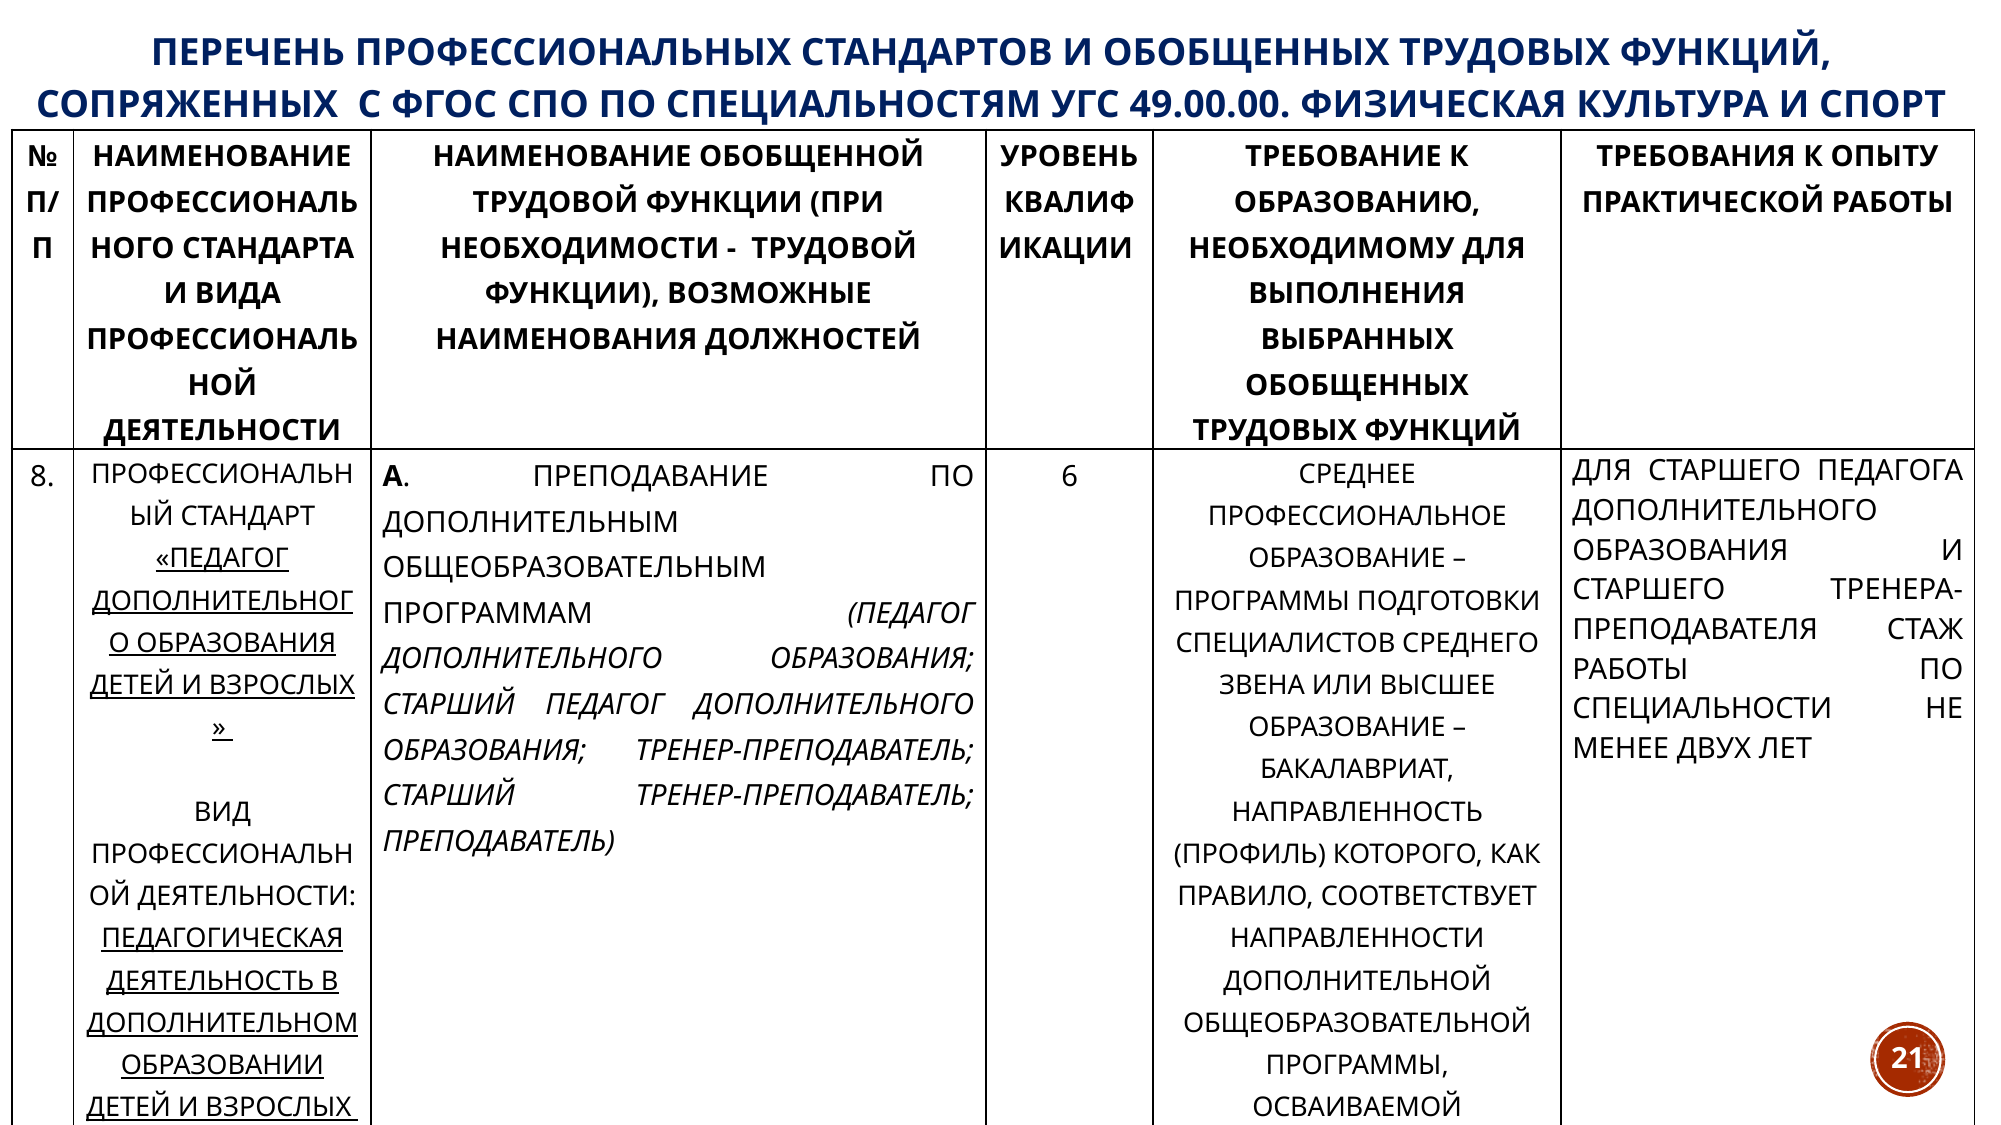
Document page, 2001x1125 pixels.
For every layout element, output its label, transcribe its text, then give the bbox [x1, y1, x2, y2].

table_header Требование к образованию, необходимому для выполнения выбранных обобщенных трудовых функций [1154, 131, 1560, 448]
table_header № п/п [13, 131, 73, 448]
table_cell А. Преподавание по дополнительным общеобразовательным программам (Педагог дополнительного образования; Старший педагог дополнительного образования; Тренер-преподаватель; Старший тренер-преподаватель; ПРеподаватель) [372, 450, 985, 1125]
table_header Наименование профессионального стандарта и вида профессиональной деятельности [74, 131, 370, 448]
title Перечень профессиональных стандартов и обобщенных трудовых функций, сопряженных с ФГОС СПО по специальностям УГС 49.00.00. Физическая культура и спорт [0, 0, 1984, 146]
table_cell Среднее профессиональное образование – программы подготовки специалистов среднего звена или высшее образование – бакалавриат, направленность (профиль) которого, как правило, соответствует направленности дополнительной общеобразовательной программы, осваиваемой учащимися, или преподаваемому учебному курсу, дисциплине (модулю) [1154, 450, 1560, 1125]
table_cell 8. [13, 450, 73, 1125]
table_header Требования к опыту практической работы [1562, 131, 1974, 448]
table_header Наименование обобщенной трудовой функции (при необходимости - трудовой функции), возможные наименования должностей [372, 131, 985, 448]
table_cell Профессиональный стандарт «Педагог дополнительного образования детей и взрослых » Вид профессиональной деятельности: Педагогическая деятельность в дополнительном образовании детей и взрослых [74, 450, 370, 1125]
table_cell 6 [987, 450, 1152, 1125]
table_header Уровень квалификации [987, 131, 1152, 448]
table_cell Для старшего педагога дополнительного образования и старшего тренера-преподавателя стаж работы по специальности не менее двух лет [1562, 450, 1974, 1125]
